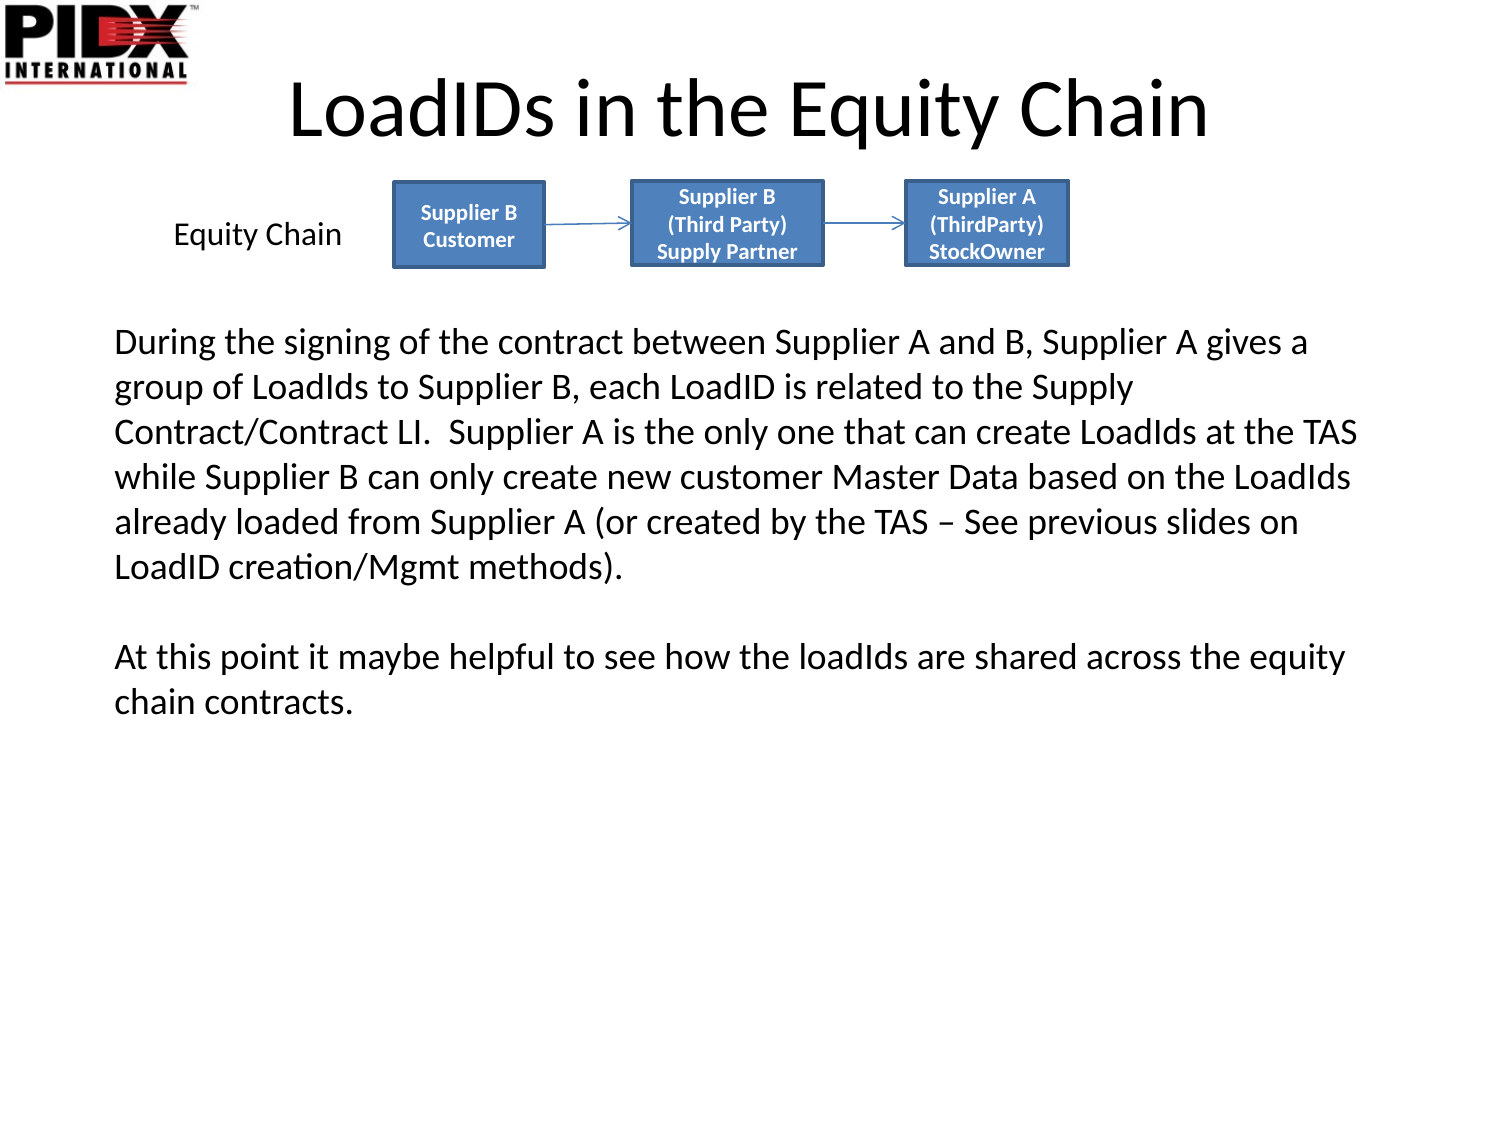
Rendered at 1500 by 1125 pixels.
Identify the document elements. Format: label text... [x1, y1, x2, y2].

text_box Supplier A (ThirdParty) StockOwner [904, 179, 1070, 267]
title LoadIDs in the Equity Chain [75, 45, 1425, 161]
picture [0, 0, 205, 92]
text_box During the signing of the contract between Supplier A and B, Supplier A gives a group of LoadIds to Supplier B, each LoadID is related to the Supply Contract/Contract LI. Supplier A is the only one that can create LoadIds at the TAS while Supplier B can only create new customer Master Data based on the LoadIds already loaded from Supplier A (or created by the TAS – See previous slides on LoadID creation/Mgmt methods). At this point it maybe helpful to see how the loadIds are shared across the equity chain contracts. [99, 309, 1383, 775]
text_box Equity Chain [158, 204, 358, 260]
text_box Supplier B (Third Party) Supply Partner [630, 179, 825, 267]
text_box Supplier B Customer [392, 180, 546, 269]
